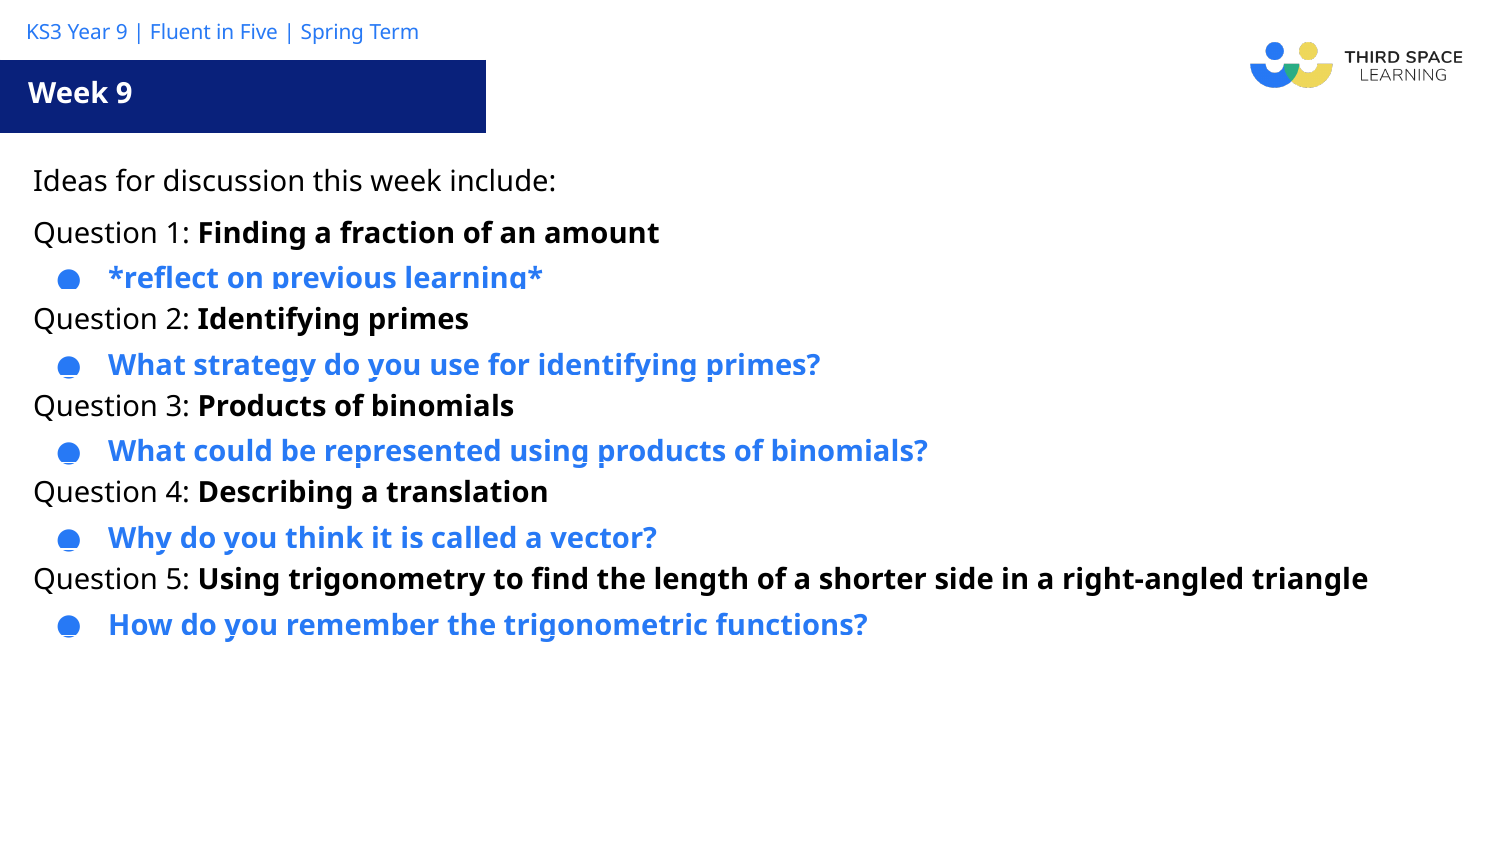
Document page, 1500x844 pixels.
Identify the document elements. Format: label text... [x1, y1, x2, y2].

table_cell Question 3: Products of binomials What could be represented using products of binomials? [29, 377, 1480, 462]
table_cell Question 4: Describing a translation Why do you think it is called a vector? [29, 463, 1480, 548]
table_cell Question 2: Identifying primes What strategy do you use for identifying primes? [29, 290, 1480, 375]
table_cell Question 1: Finding a fraction of an amount *reflect on previous learning* [29, 204, 1480, 289]
table_header Ideas for discussion this week include: [29, 137, 1480, 202]
text_box Week 9 [13, 59, 383, 125]
picture [1250, 33, 1465, 99]
table_cell Question 5: Using trigonometry to find the length of a shorter side in a right-angled triangle How do you remember the trigonometric functions? [29, 550, 1480, 635]
